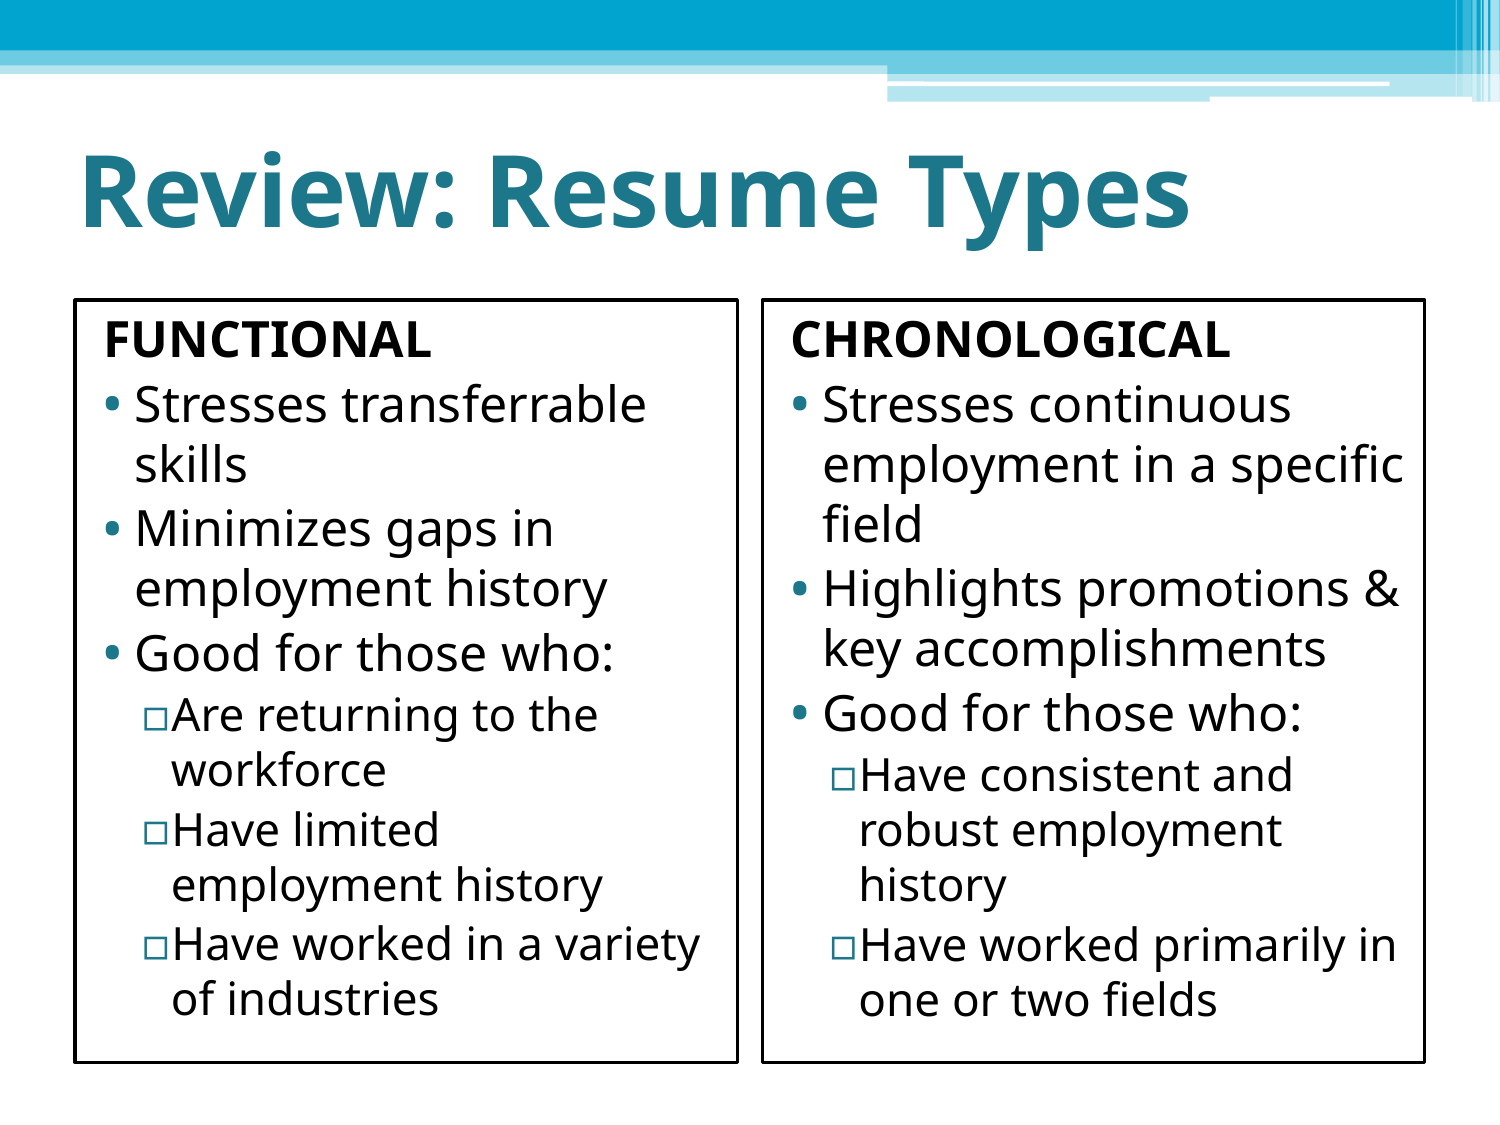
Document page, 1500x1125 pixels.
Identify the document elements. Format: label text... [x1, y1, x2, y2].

title Review: Resume Types [62, 99, 1413, 275]
text_box CHRONOLOGICAL Stresses continuous employment in a specific field Highlights promotions & key accomplishments Good for those who: Have consistent and robust employment history Have worked primarily in one or two fields [762, 299, 1425, 1063]
list FUNCTIONAL Stresses transferrable skills Minimizes gaps in employment history Good for those who: Are returning to the workforce Have limited employment history Have worked in a variety of industries [75, 299, 738, 1063]
